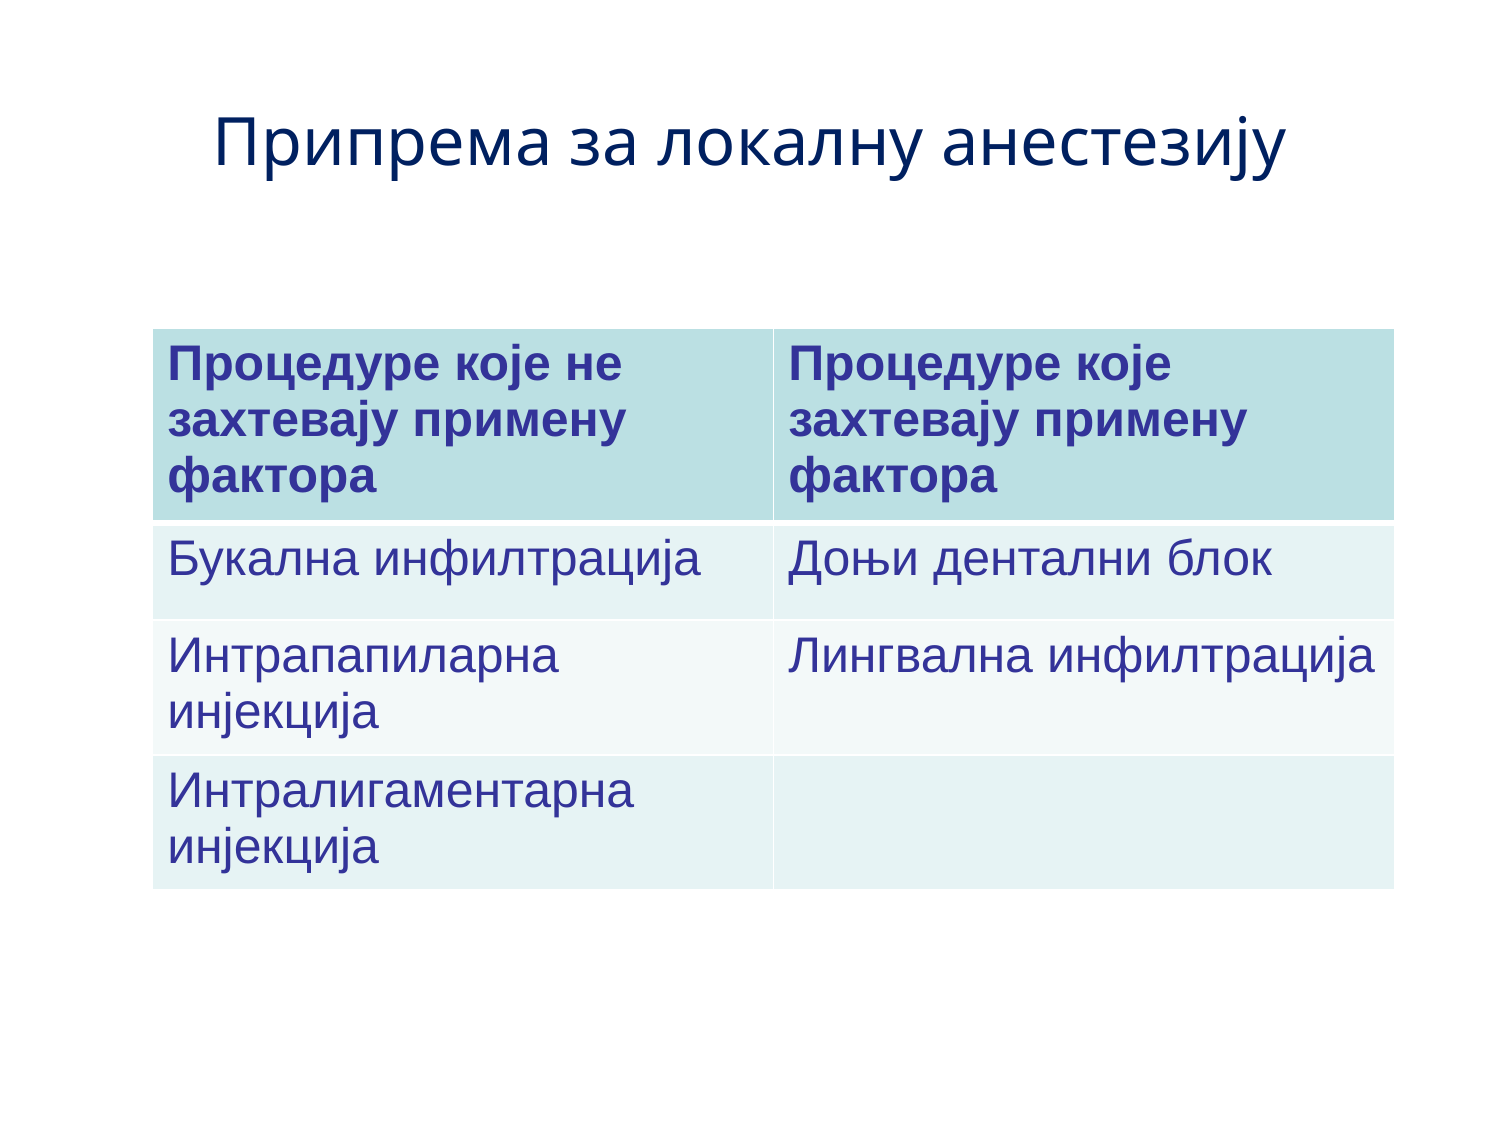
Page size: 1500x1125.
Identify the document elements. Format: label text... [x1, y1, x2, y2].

table_header Процедуре које не захтевају примену фактора [153, 329, 773, 520]
table_cell Букална инфилтрација [153, 526, 773, 619]
table_cell Лингвална инфилтрација [774, 621, 1394, 754]
table_cell Интрапапиларна инјекција [153, 621, 773, 754]
title Припрема за локалну анестезију [75, 45, 1425, 233]
table_cell [774, 756, 1394, 889]
table_cell Интралигаментарна инјекција [153, 756, 773, 889]
table_cell Доњи дентални блок [774, 526, 1394, 619]
table_header Процедуре које захтевају примену фактора [774, 329, 1394, 520]
